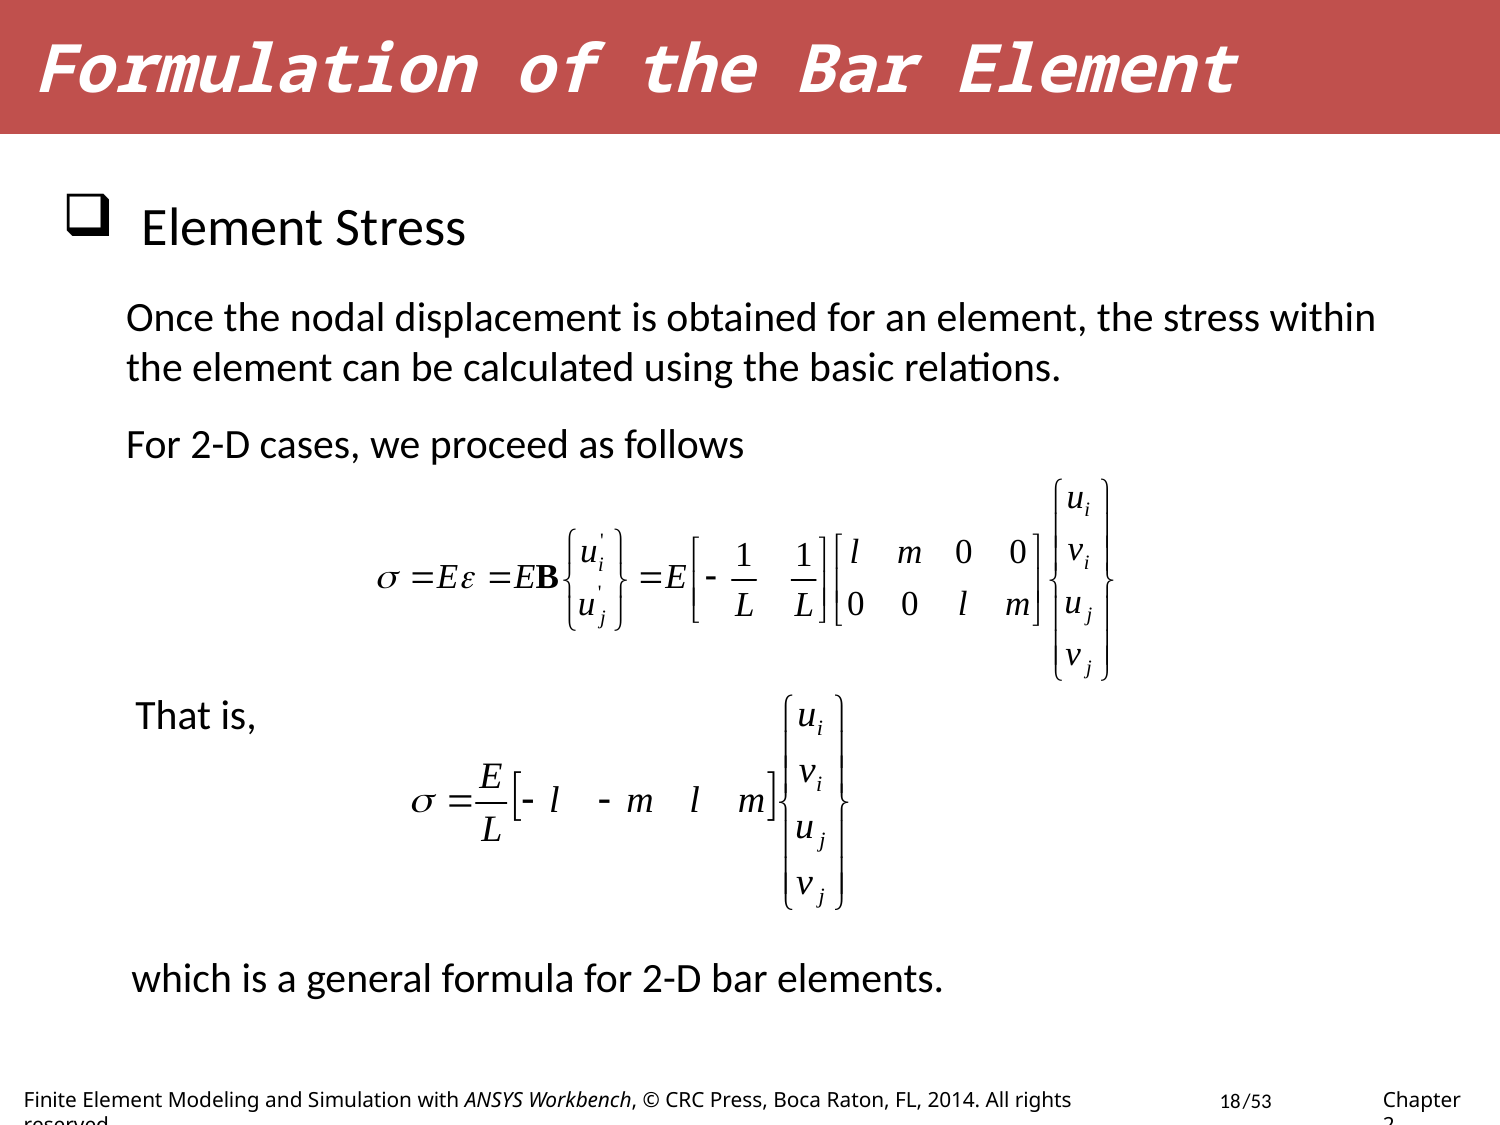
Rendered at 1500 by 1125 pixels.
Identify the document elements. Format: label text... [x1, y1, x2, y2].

text_box Once the nodal displacement is obtained for an element, the stress within the element can be calculated using the basic relations. [111, 281, 1404, 397]
text_box That is, [120, 680, 272, 746]
slide_number 18 [1204, 1080, 1285, 1125]
text_box For 2-D cases, we proceed as follows [111, 409, 989, 474]
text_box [371, 471, 1121, 688]
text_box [405, 696, 859, 918]
text_box Formulation of the Bar Element [19, 17, 1496, 113]
text_box which is a general formula for 2-D bar elements. [116, 943, 1112, 1009]
text_box Element Stress [48, 179, 483, 265]
